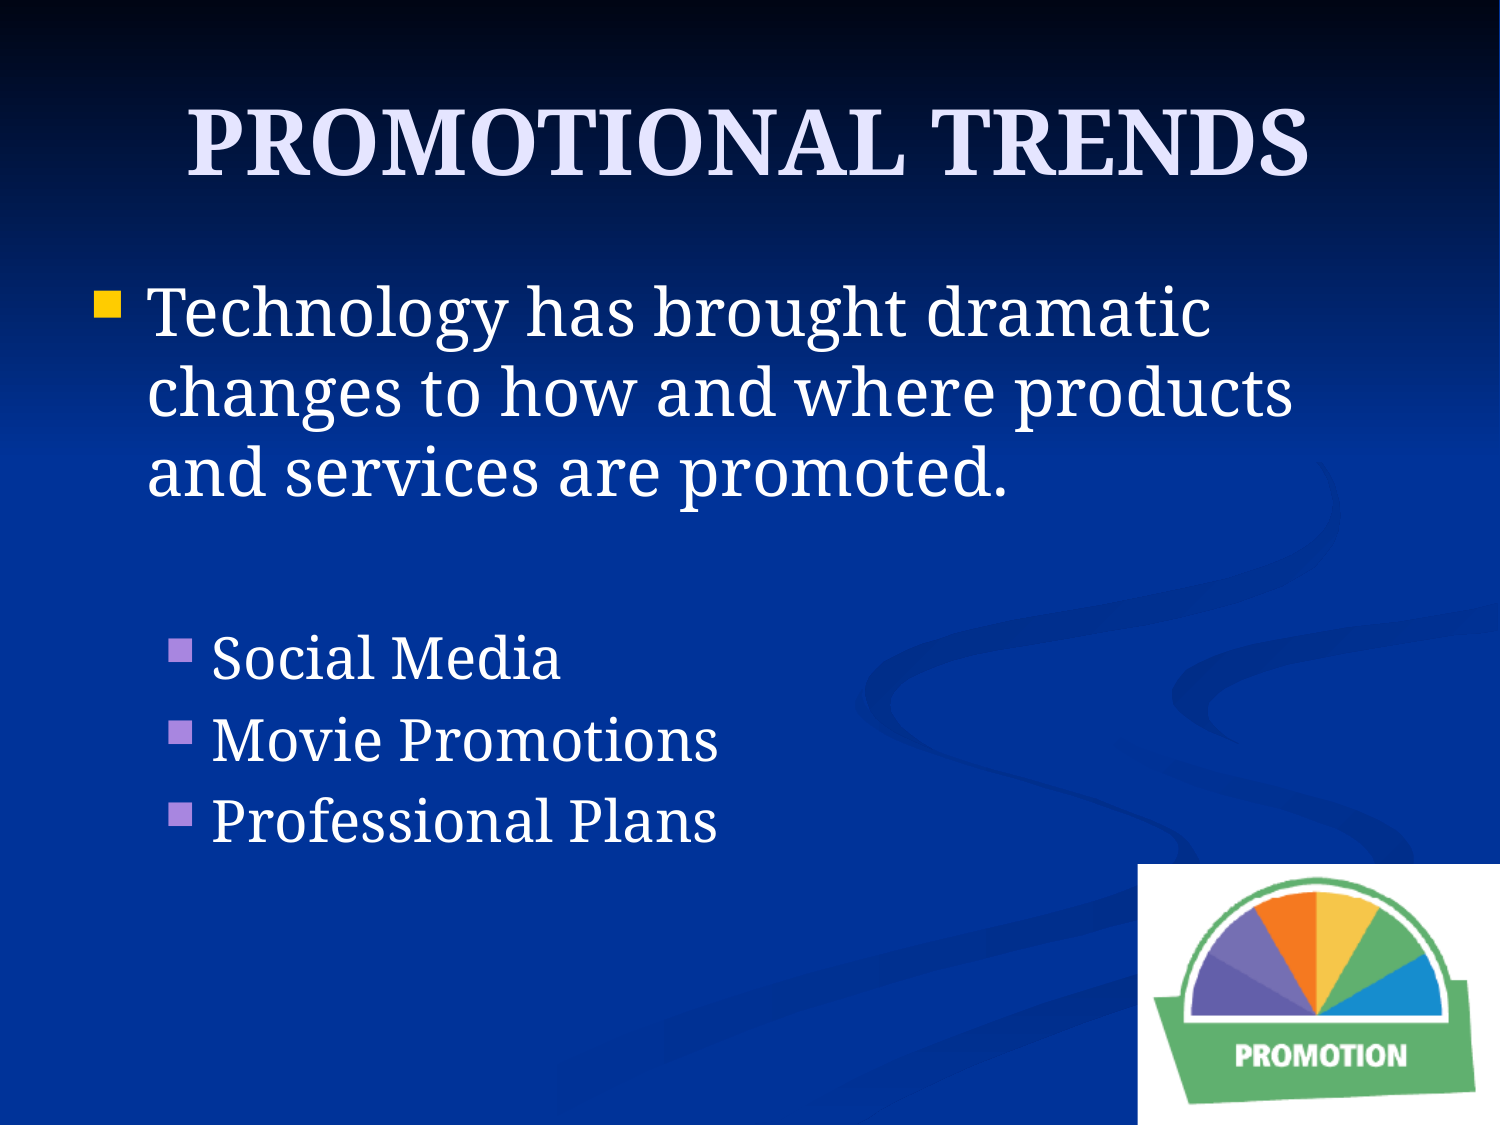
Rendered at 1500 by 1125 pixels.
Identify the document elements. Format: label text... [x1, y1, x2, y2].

list Technology has brought dramatic changes to how and where products and services are promoted. Social Media Movie Promotions Professional Plans [74, 262, 1426, 692]
title PROMOTIONAL TRENDS [74, 44, 1426, 233]
picture [1137, 864, 1500, 1125]
